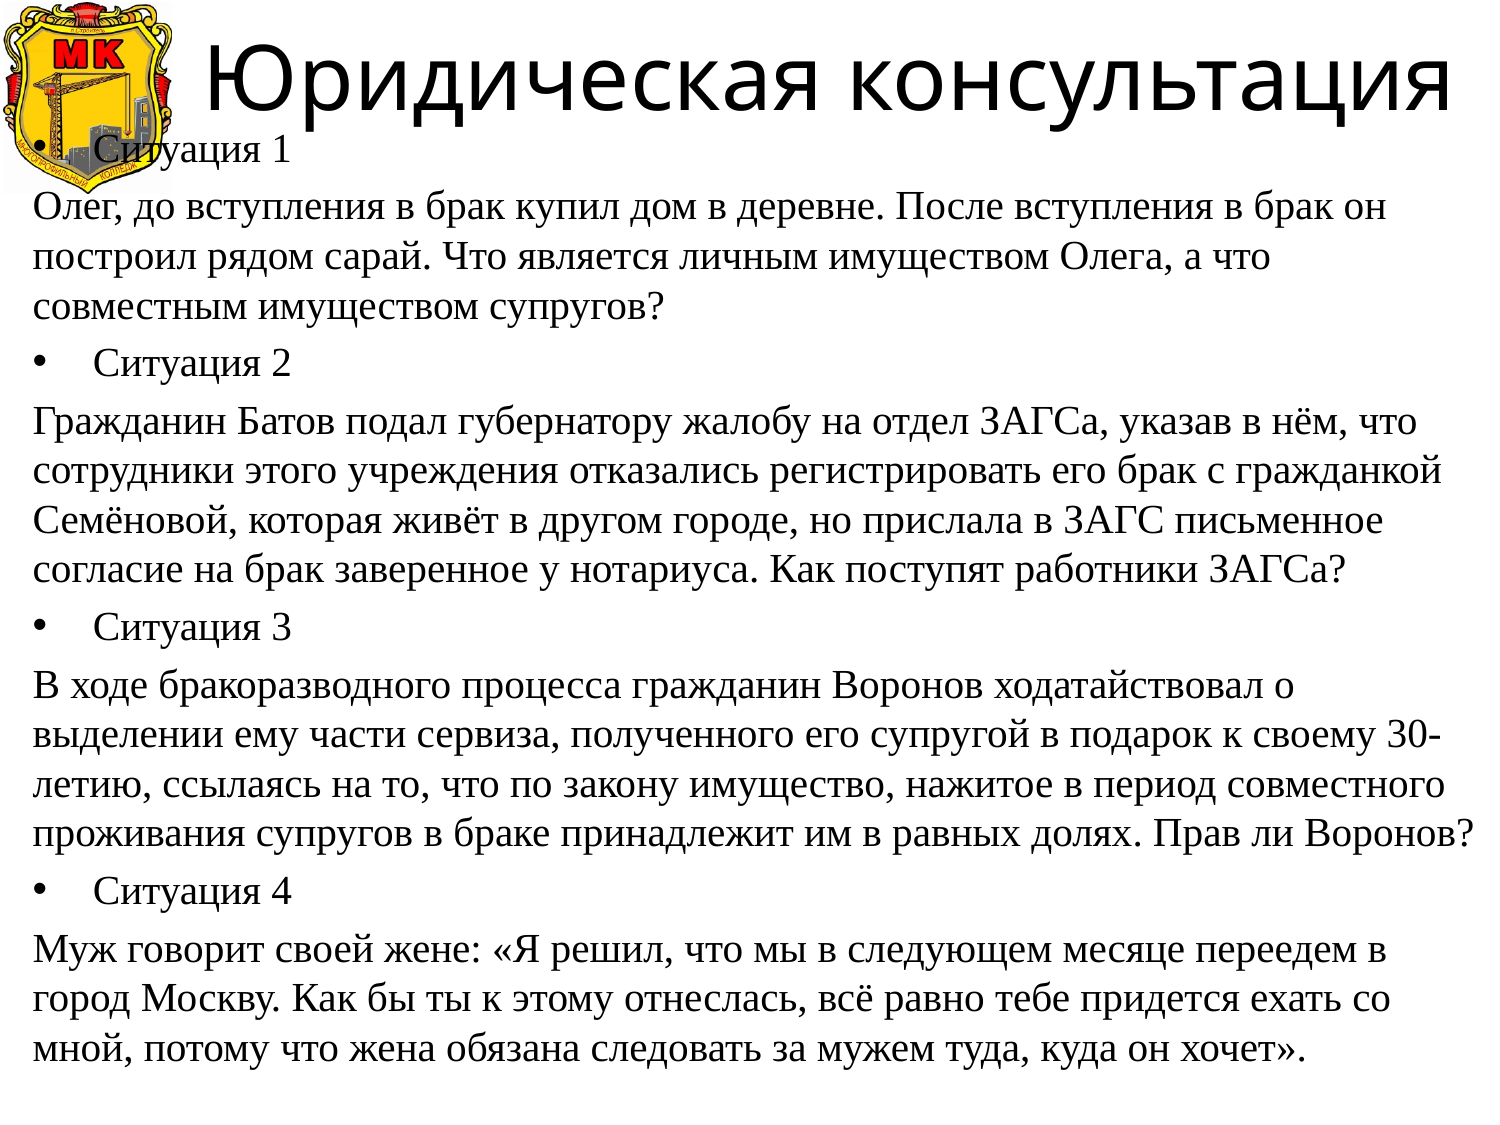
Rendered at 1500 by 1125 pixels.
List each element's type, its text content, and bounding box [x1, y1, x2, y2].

title Юридическая консультация [159, 0, 1500, 113]
picture [3, 2, 159, 194]
list Ситуация 1 Олег, до вступления в брак купил дом в деревне. После вступления в брак он построил рядом сарай. Что является личным имуществом Олега, а что совместным имуществом супругов? Ситуация 2 Гражданин Батов подал губернатору жалобу на отдел ЗАГСа, указав в нём, что сотрудники этого учреждения отказались регистрировать его брак с гражданкой Семёновой, которая живёт в другом городе, но прислала в ЗАГС письменное согласие на брак заверенное у нотариуса. Как поступят работники ЗАГСа? Ситуация 3 В ходе бракоразводного процесса гражданин Воронов ходатайствовал о выделении ему части сервиза, полученного его супругой в подарок к своему 30- летию, ссылаясь на то, что по закону имущество, нажитое в период совместного проживания супругов в браке принадлежит им в равных долях. Прав ли Воронов? Ситуация 4 Муж говорит своей жене: «Я решил, что мы в следующем месяце переедем в город Москву. Как бы ты к этому отнеслась, всё равно тебе придется ехать со мной, потому что жена обязана следовать за мужем туда, куда он хочет». [17, 113, 1500, 1106]
